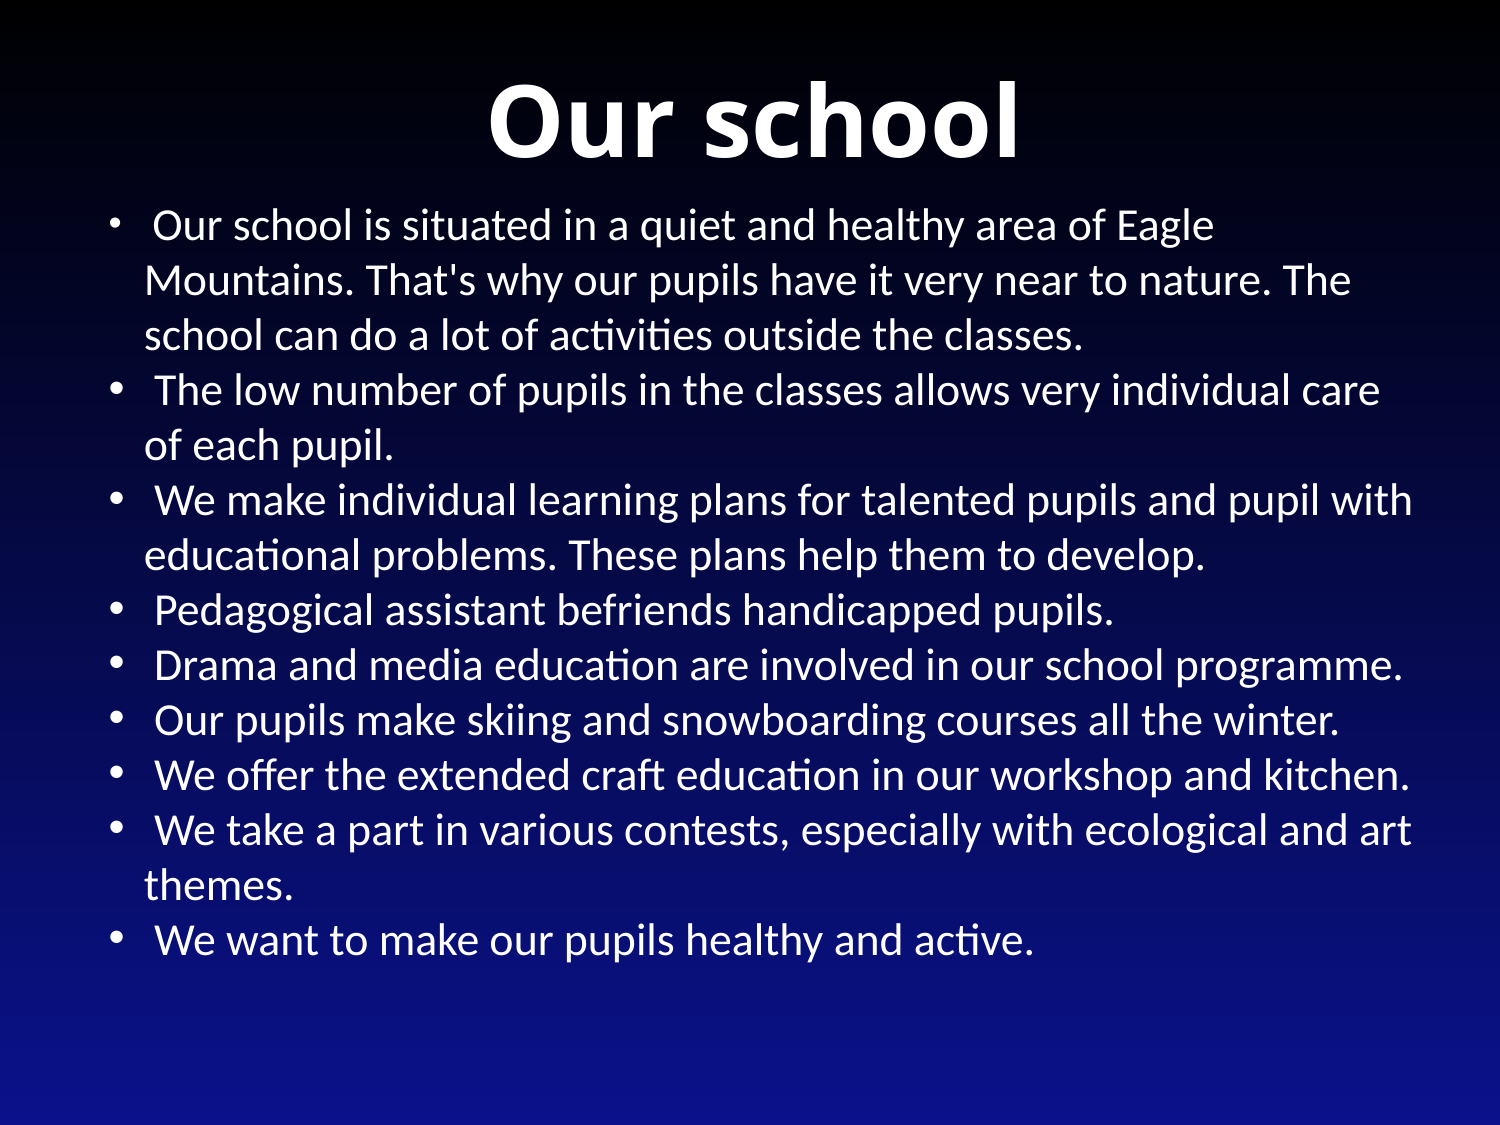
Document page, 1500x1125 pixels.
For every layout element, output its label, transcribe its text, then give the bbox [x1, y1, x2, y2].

title Our school [116, 34, 1393, 187]
text_box Our school is situated in a quiet and healthy area of Eagle Mountains. That's why our pupils have it very near to nature. The school can do a lot of activities outside the classes. The low number of pupils in the classes allows very individual care of each pupil. We make individual learning plans for talented pupils and pupil with educational problems. These plans help them to develop. Pedagogical assistant befriends handicapped pupils. Drama and media education are involved in our school programme. Our pupils make skiing and snowboarding courses all the winter. We offer the extended craft education in our workshop and kitchen. We take a part in various contests, especially with ecological and art themes. We want to make our pupils healthy and active. [93, 187, 1430, 972]
